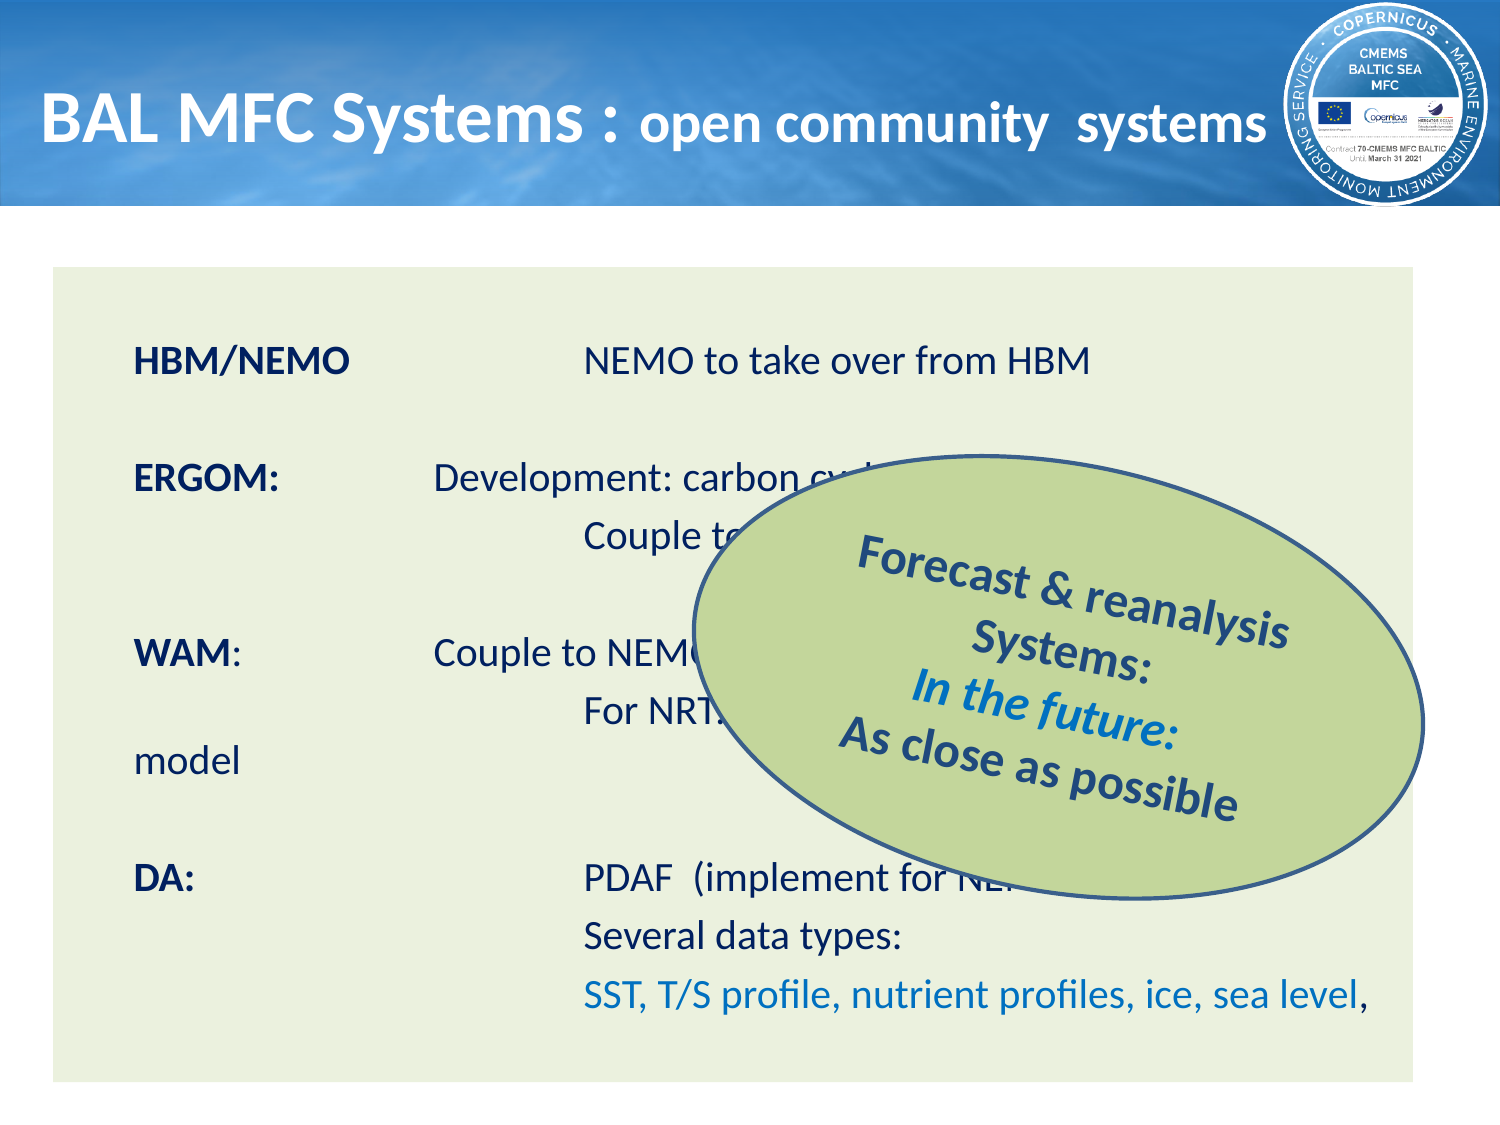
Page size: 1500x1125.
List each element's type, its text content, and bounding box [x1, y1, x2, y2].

title BAL MFC Systems : open community systems [26, 60, 1376, 161]
list HBM/NEMO NEMO to take over from HBM ERGOM: Development: carbon cycle, iron cycle Couple to NEMO instead of HBM WAM: Couple to NEMO For NRT: improve coupling to/from ocean model DA: PDAF (implement for NEMO) Several data types: SST, T/S profile, nutrient profiles, ice, sea level, [53, 267, 1413, 1083]
picture [0, 0, 1500, 1125]
text_box Forecast & reanalysis Systems: In the future: As close as possible [691, 453, 1426, 901]
